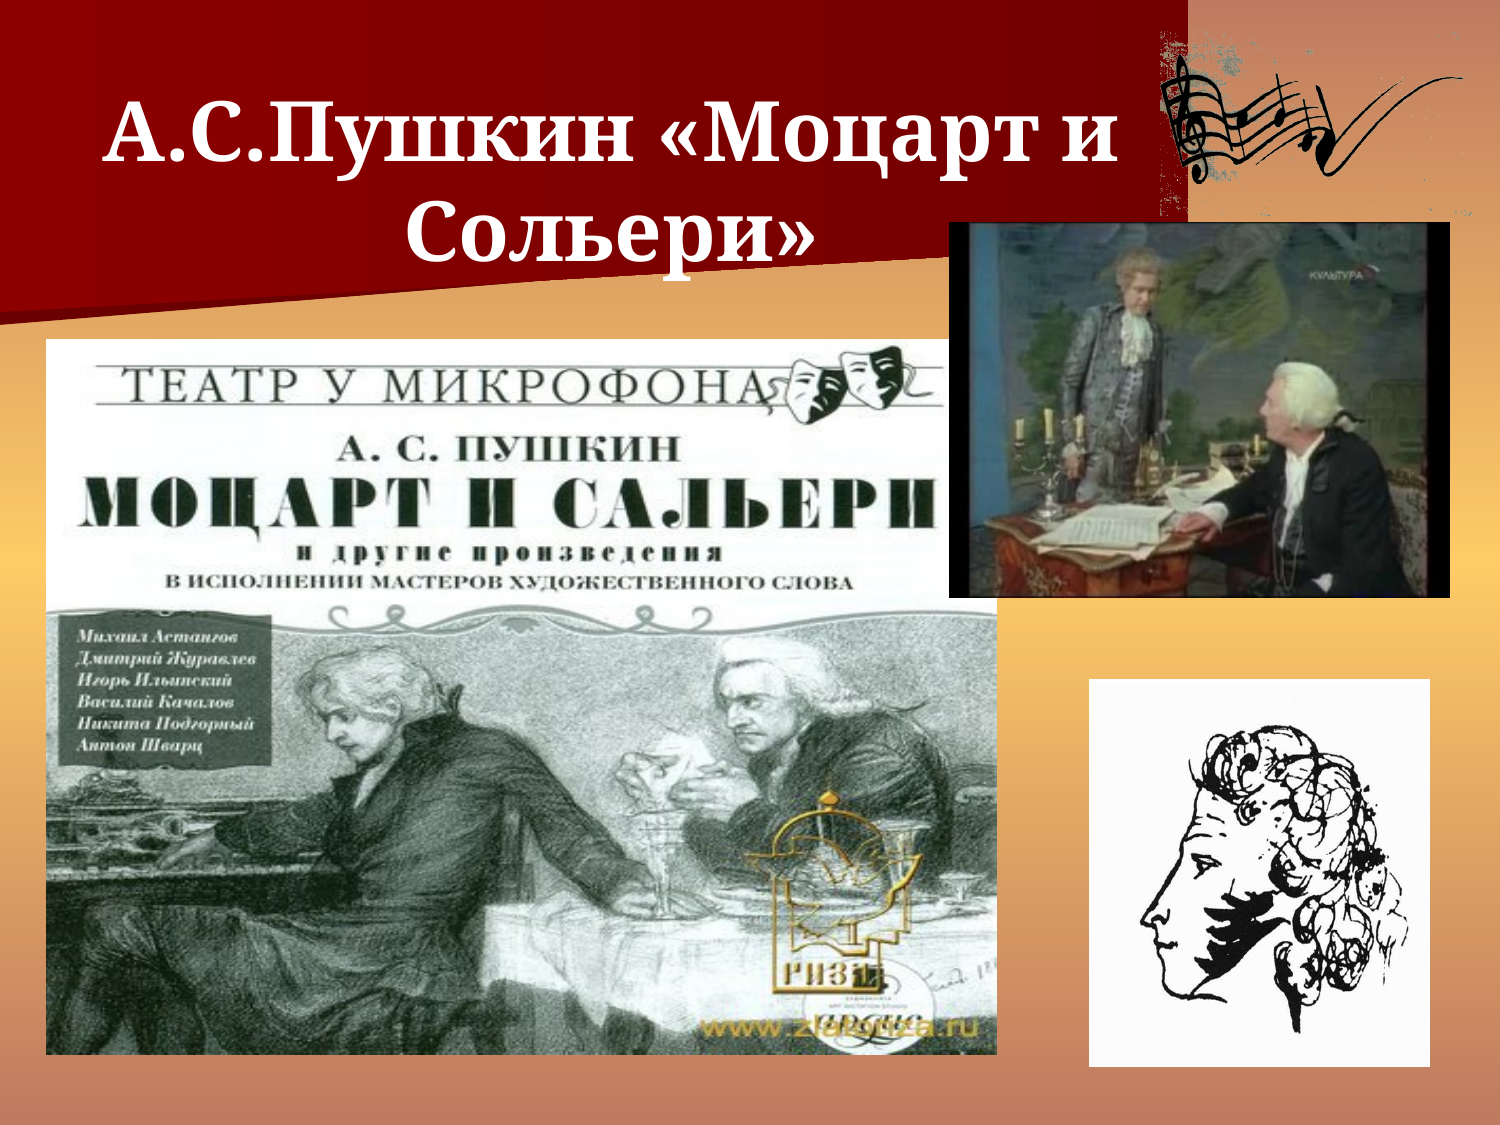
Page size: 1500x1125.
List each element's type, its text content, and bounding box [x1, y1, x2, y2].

picture [1089, 679, 1430, 1067]
picture [46, 222, 1450, 1055]
picture [1159, 30, 1472, 216]
text_box А.С.Пушкин «Моцарт и Сольери» [27, 70, 1155, 285]
